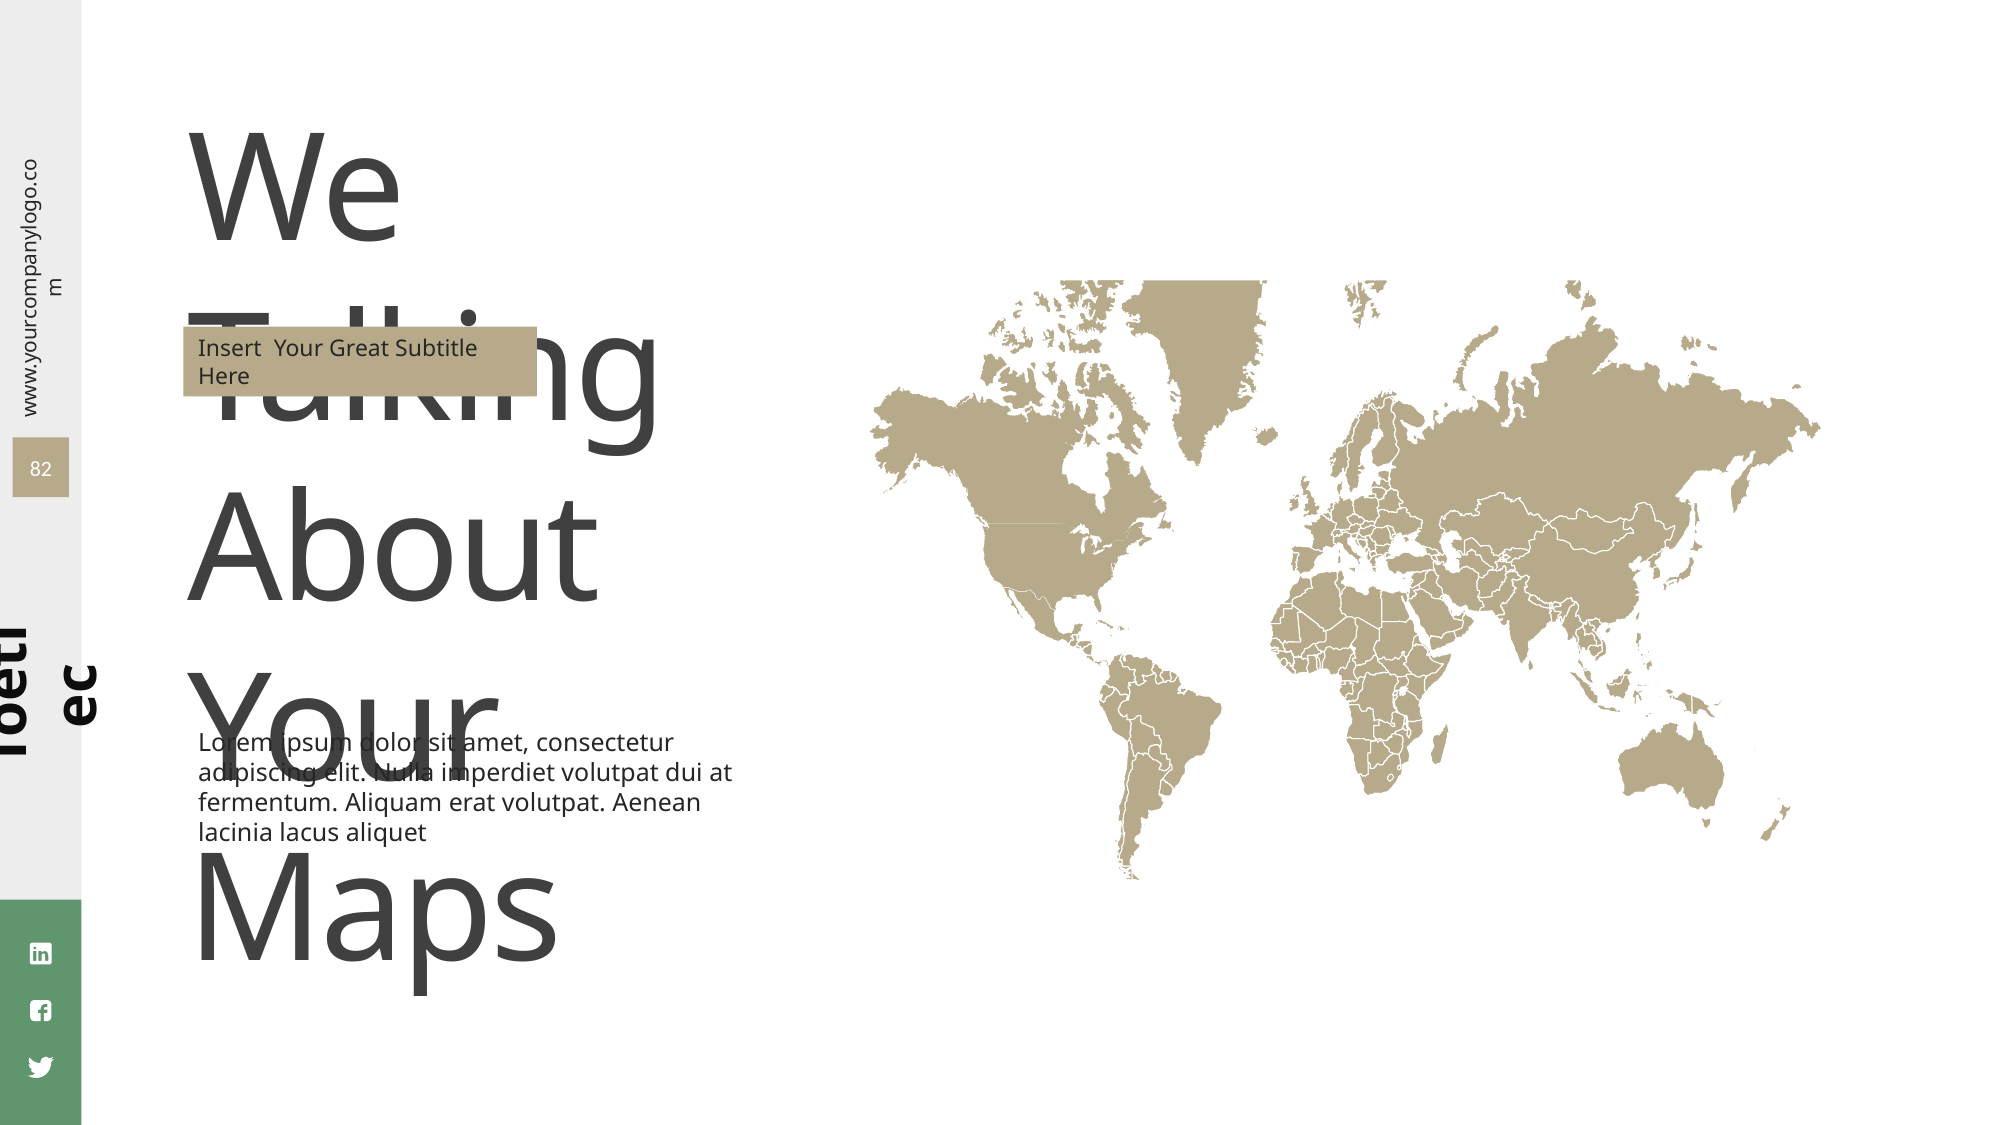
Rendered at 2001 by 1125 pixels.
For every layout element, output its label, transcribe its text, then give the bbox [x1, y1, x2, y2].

text_box We Talking About Your Maps [172, 379, 844, 701]
slide_number 82 [12, 437, 69, 498]
text_box Insert Your Great Subtitle Here [183, 326, 537, 397]
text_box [868, 279, 1823, 881]
text_box Lorem ipsum dolor sit amet, consectetur adipiscing elit. Nulla imperdiet volutpat dui at fermentum. Aliquam erat volutpat. Aenean lacinia lacus aliquet [183, 719, 775, 854]
